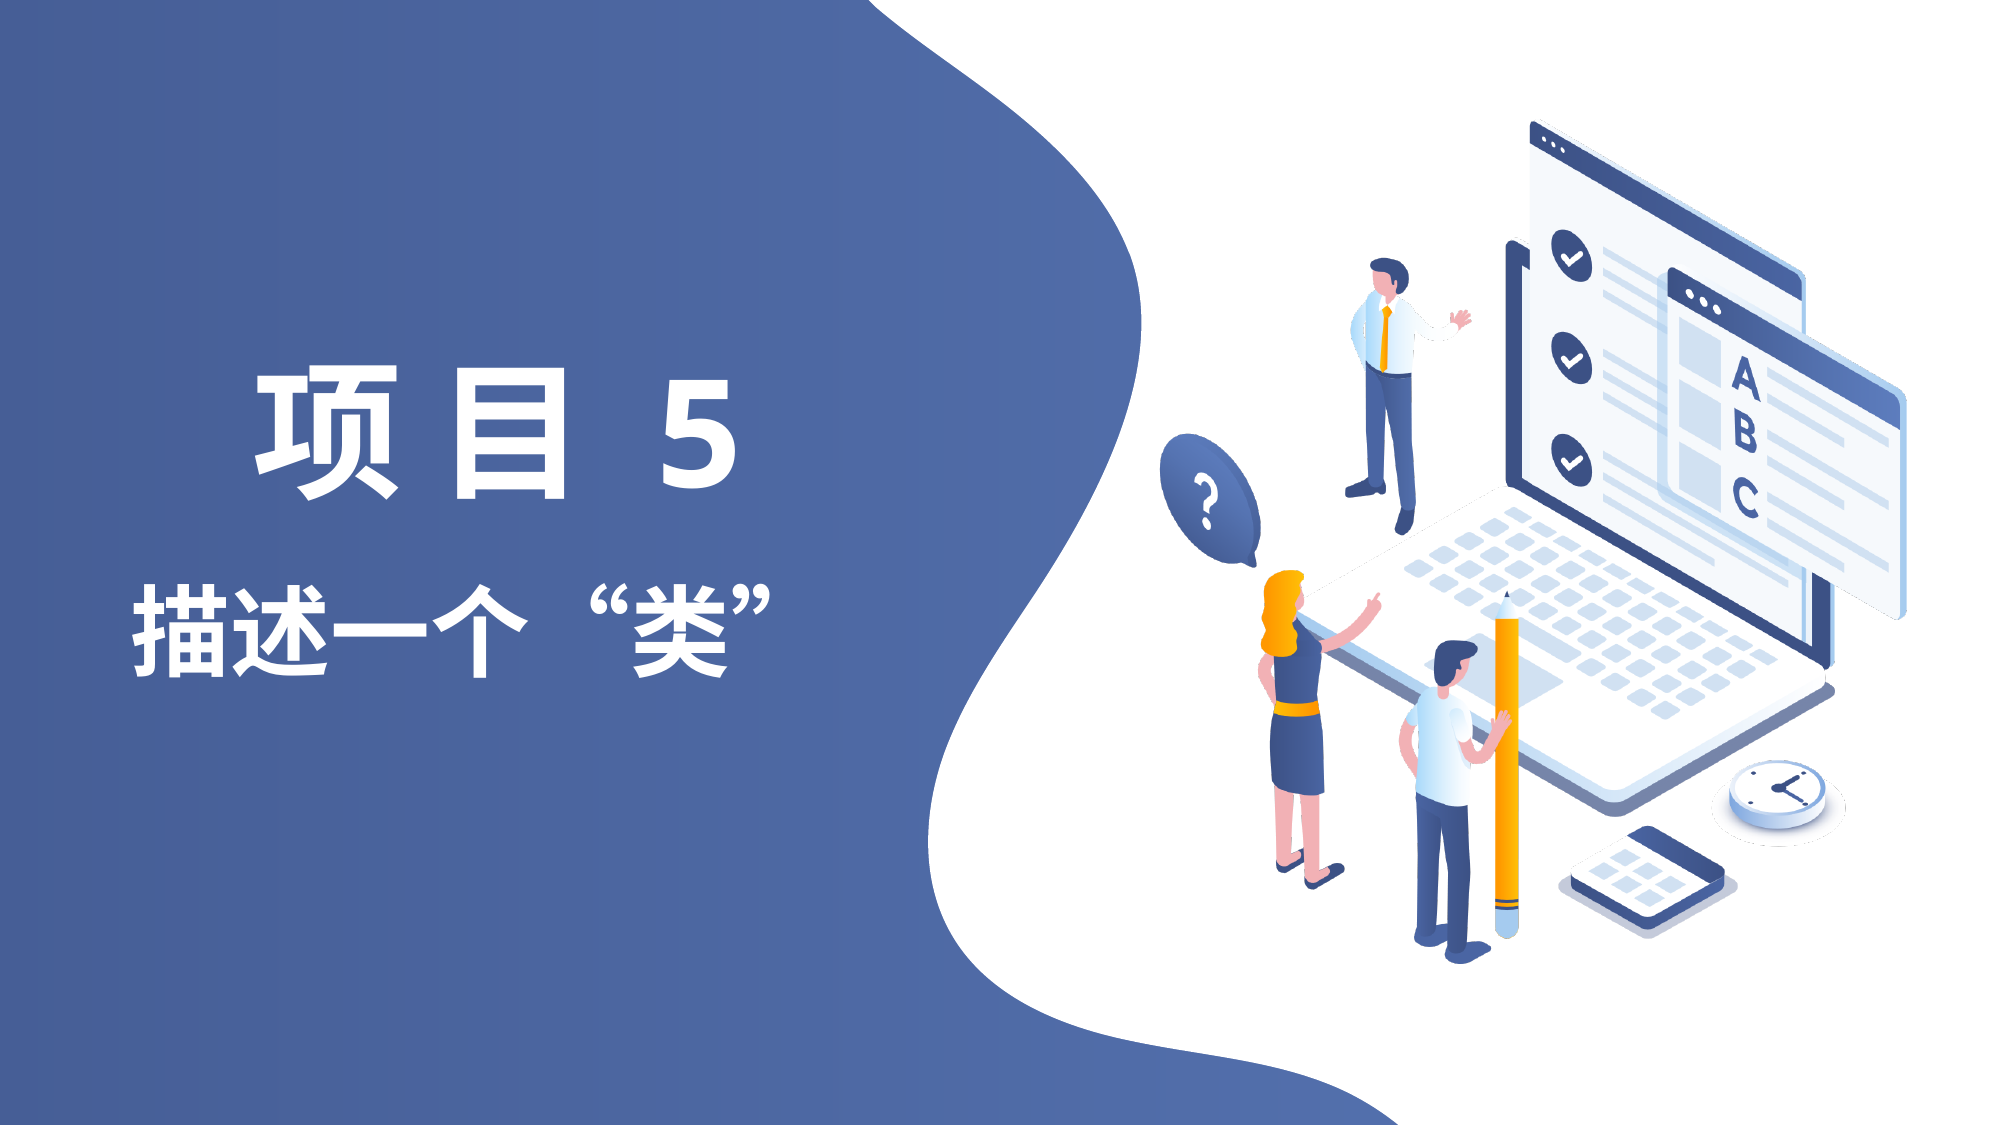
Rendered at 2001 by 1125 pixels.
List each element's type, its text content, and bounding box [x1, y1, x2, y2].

text_box [868, 0, 2000, 1125]
picture [1159, 119, 1907, 964]
text_box 项 目 5 [237, 330, 786, 525]
text_box 描述一个“类” [115, 562, 976, 698]
